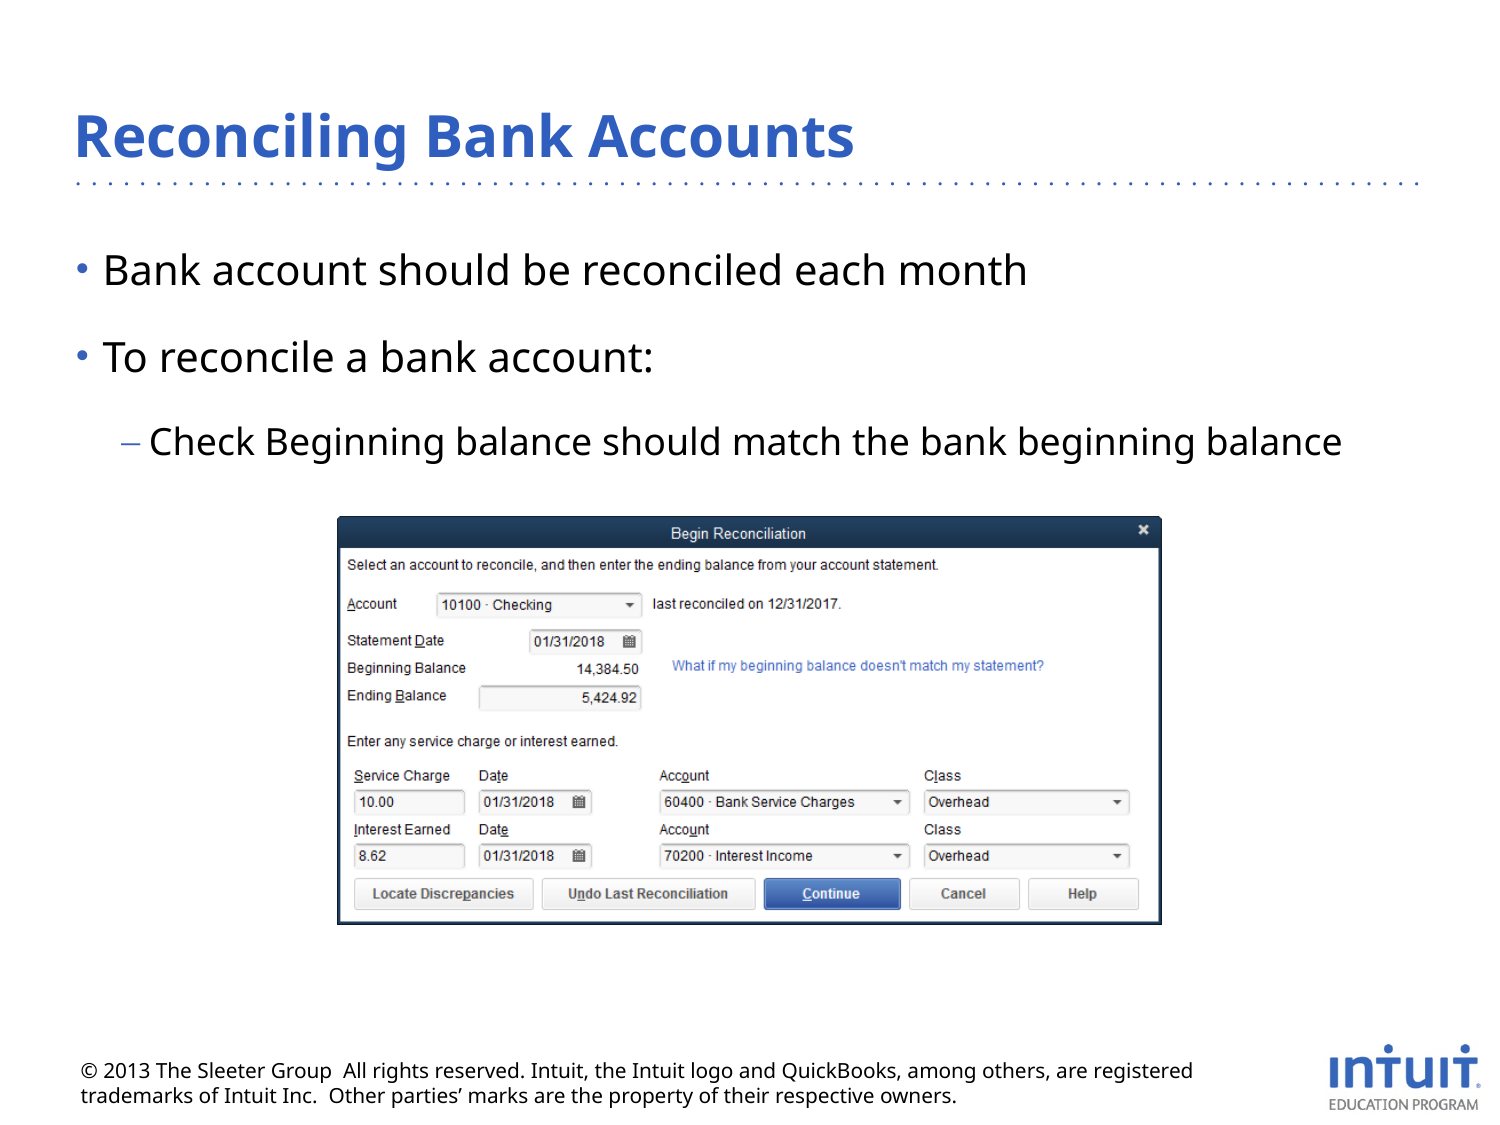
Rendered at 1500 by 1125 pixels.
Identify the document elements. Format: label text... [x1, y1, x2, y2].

picture [1325, 1039, 1485, 1116]
list Bank account should be reconciled each month To reconcile a bank account: Check Beginning balance should match the bank beginning balance [75, 235, 1424, 1012]
picture [336, 516, 1162, 926]
title Reconciling Bank Accounts [73, 62, 1424, 169]
